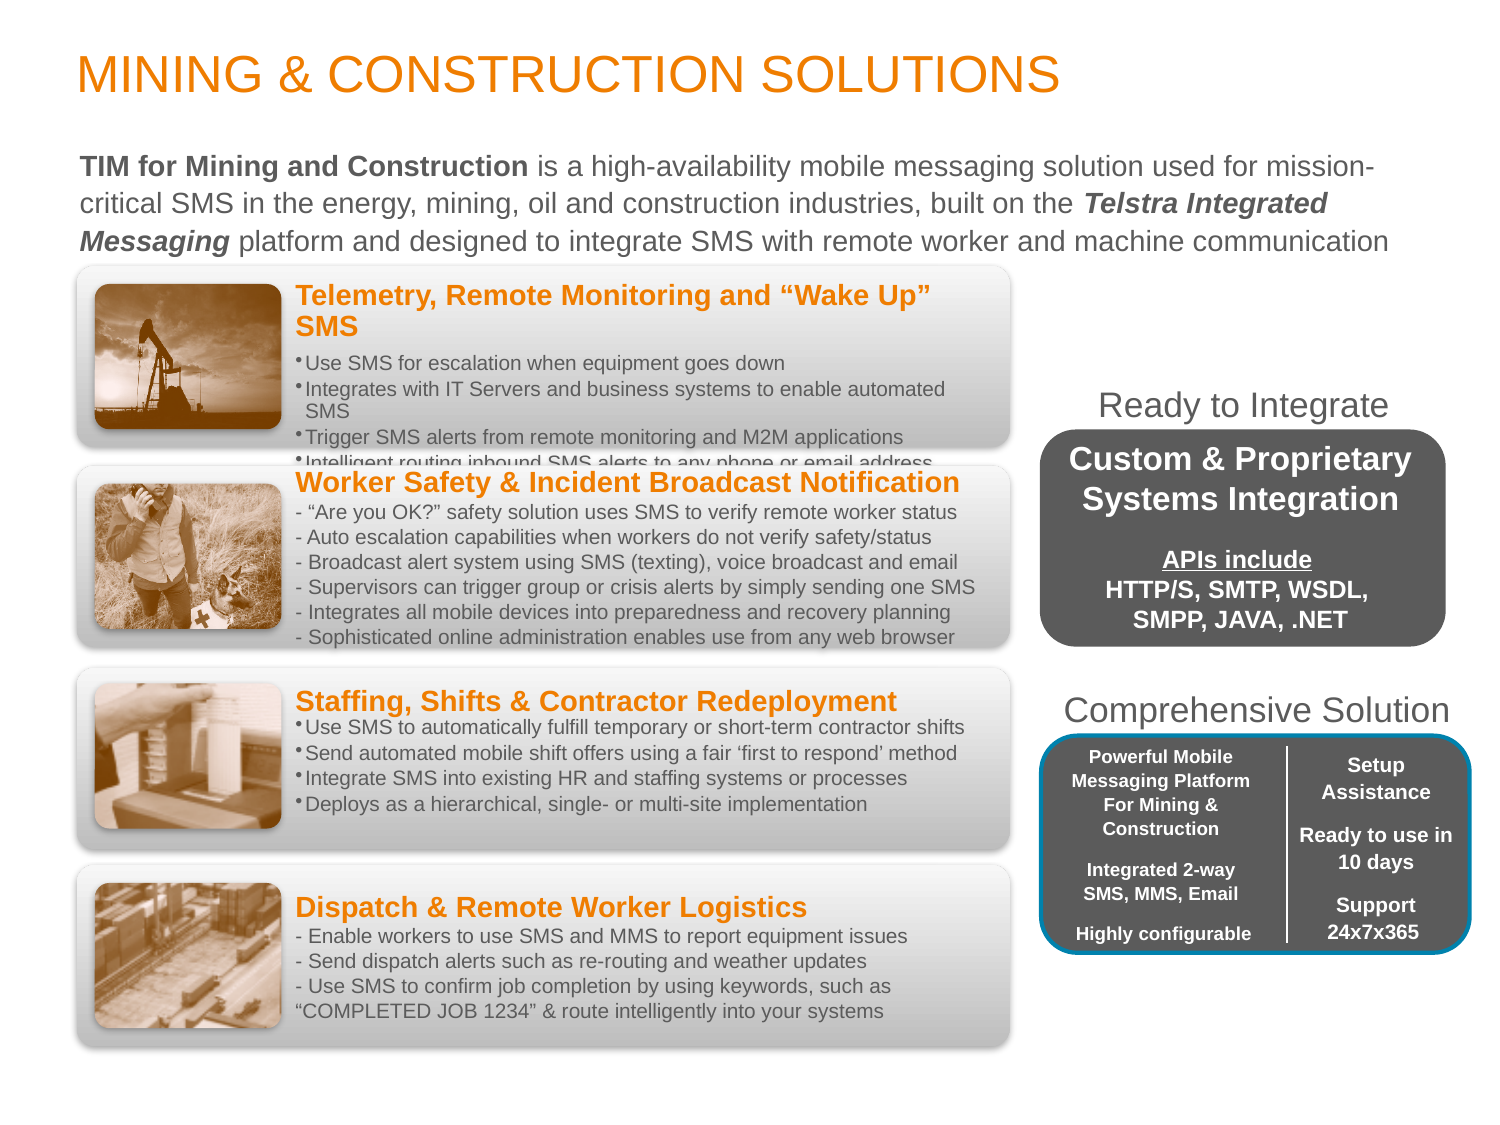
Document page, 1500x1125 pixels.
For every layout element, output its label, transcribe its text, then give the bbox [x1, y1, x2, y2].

title Mining & Construction Solutions [766, 75, 1198, 137]
text_box [1062, 951, 1450, 955]
text_box Ready to Integrate [1042, 371, 1445, 432]
text_box [734, 37, 766, 188]
text_box Setup Assistance Ready to use in 10 days Support 24x7x365 [1276, 742, 1476, 951]
title Mining & Construction Solutions [75, 75, 734, 137]
text_box [1444, 449, 1448, 627]
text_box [76, 265, 1011, 1047]
text_box [1289, 737, 1458, 742]
text_box TIM for Mining and Construction is a high-availability mobile messaging solution used for mission-critical SMS in the energy, mining, oil and construction industries, built on the Telstra Integrated Messaging platform and designed to integrate SMS with remote worker and machine communication [64, 137, 1439, 265]
text_box [1052, 641, 1433, 649]
text_box Powerful Mobile Messaging Platform For Mining & Construction Integrated 2-way SMS, MMS, Email Highly configurable [1033, 735, 1289, 952]
text_box Custom & Proprietary Systems Integration APIs include HTTP/S, SMTP, WSDL, SMPP, JAVA, .NET [1038, 430, 1444, 641]
text_box [0, 0, 1500, 75]
text_box Comprehensive Solution [1034, 676, 1480, 737]
